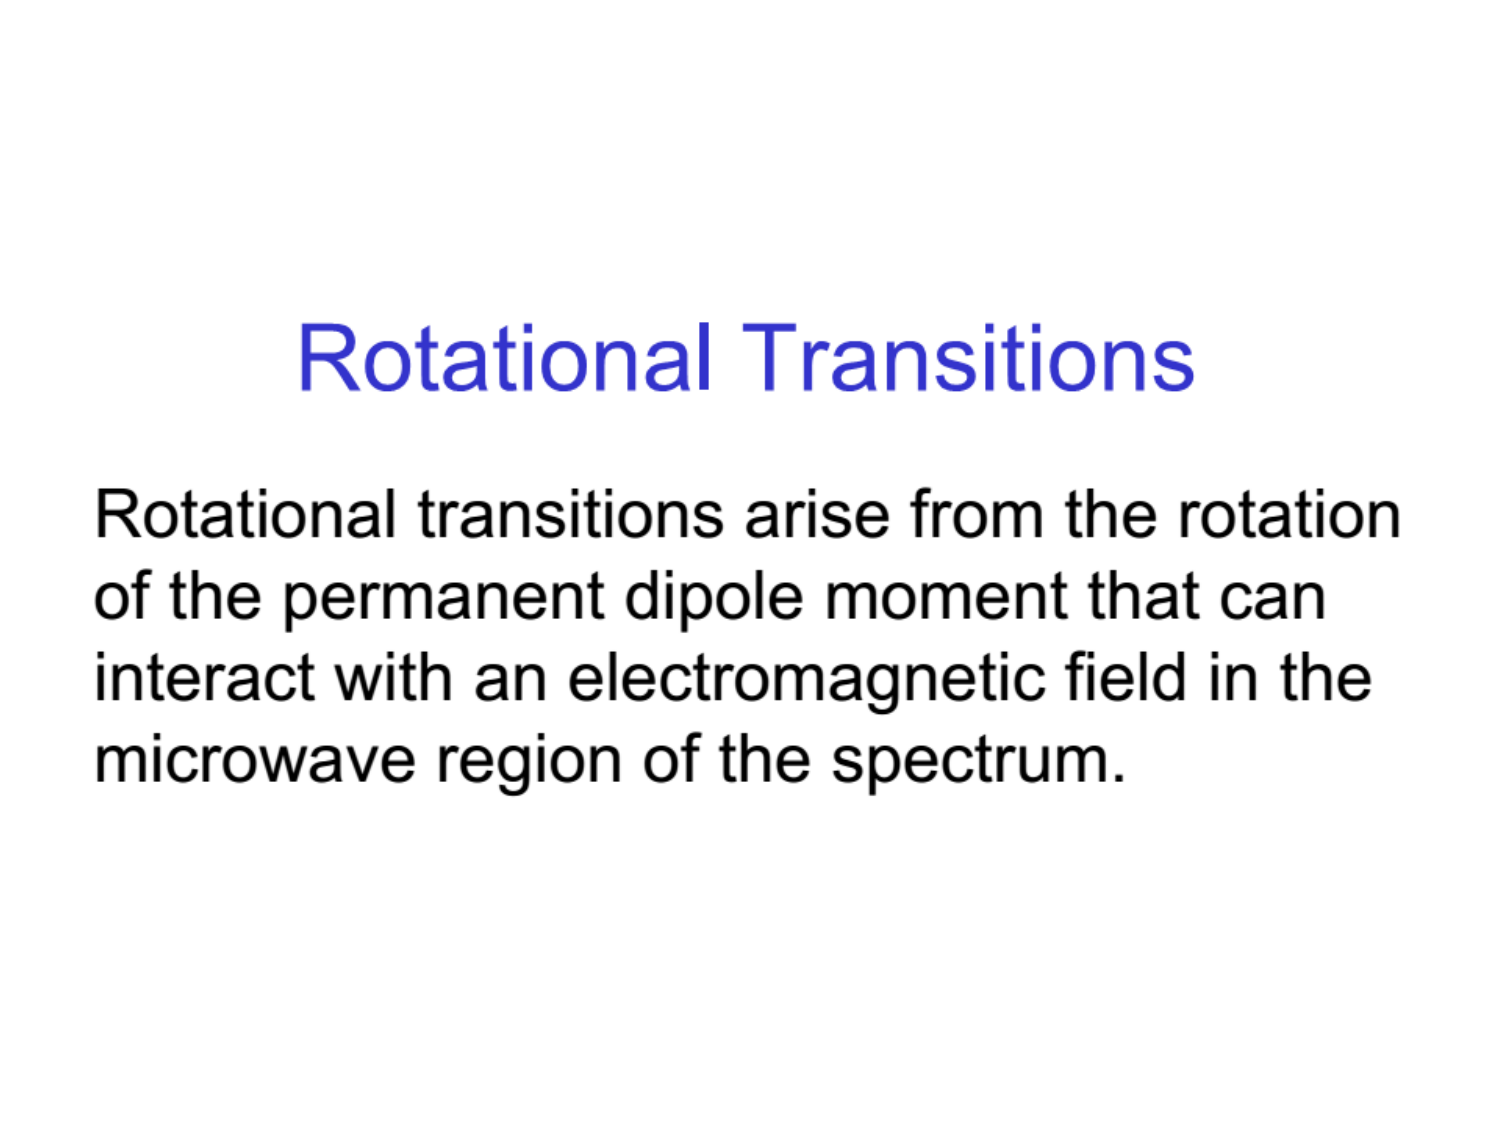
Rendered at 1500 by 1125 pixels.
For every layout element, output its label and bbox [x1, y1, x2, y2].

picture [0, 274, 1500, 829]
